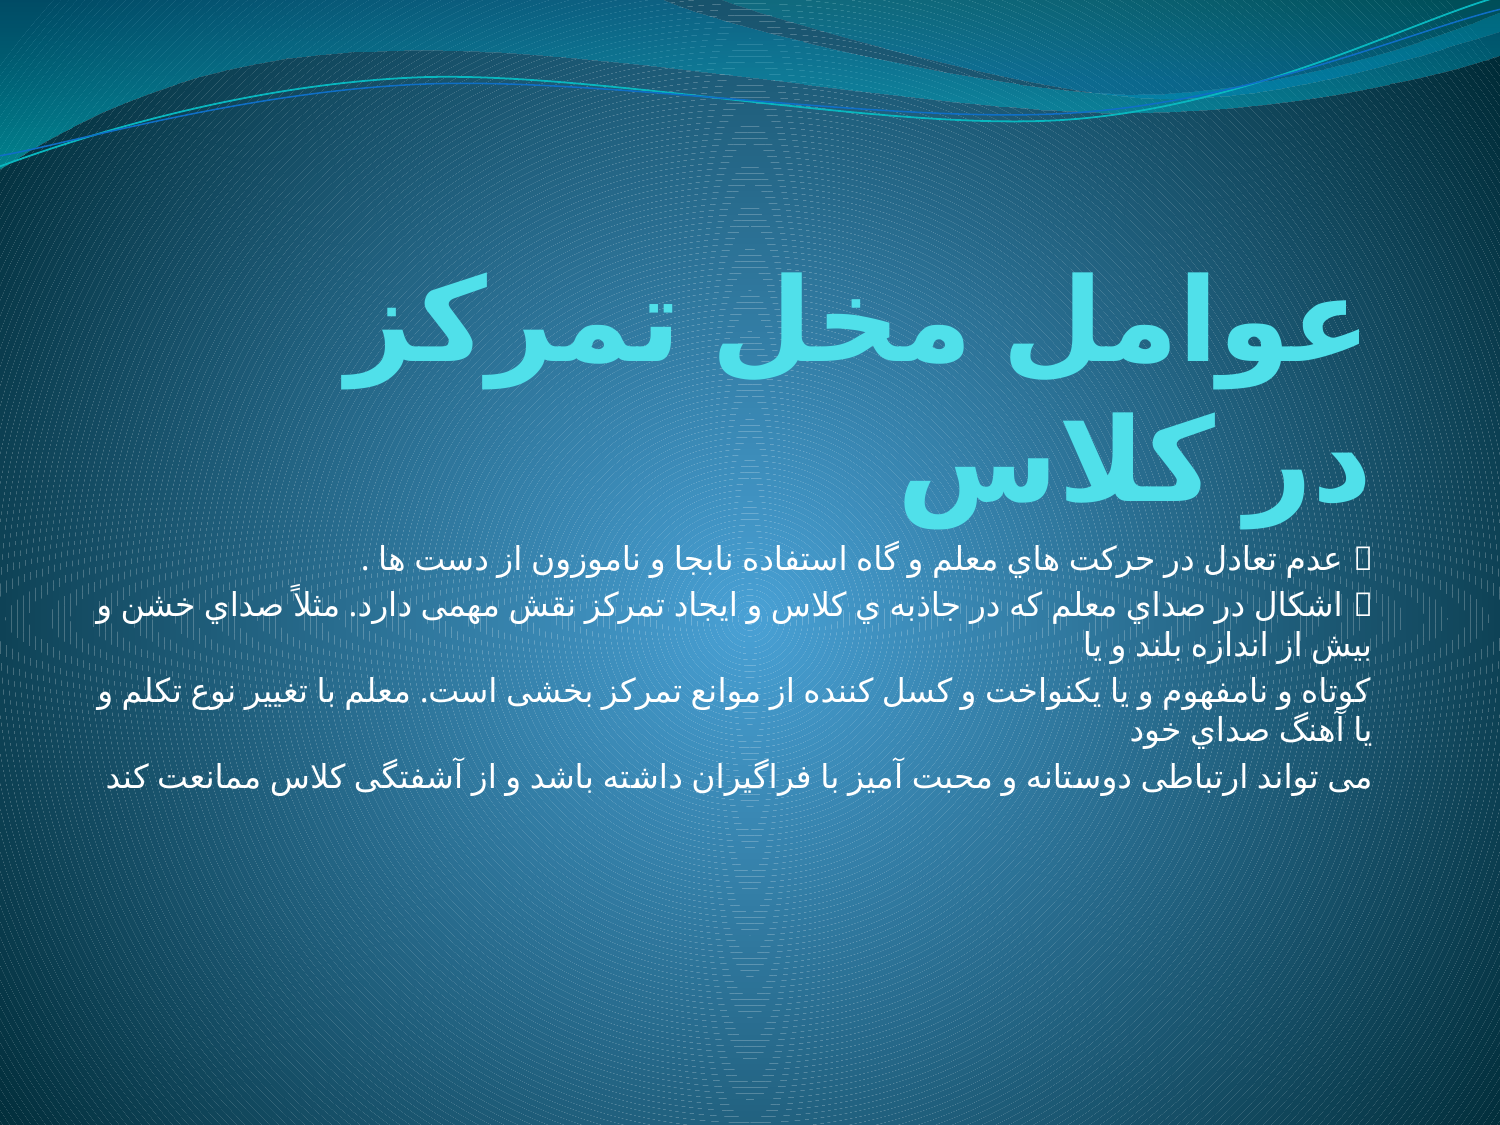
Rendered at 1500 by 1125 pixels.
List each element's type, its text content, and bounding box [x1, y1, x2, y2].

subtitle  عدم تعادل در حرکت هاي معلم و گاه استفاده نابجا و ناموزون از دست ها .  اشکال در صداي معلم که در جاذبه ي کلاس و ایجاد تمرکز نقش مهمی دارد. مثلاً صداي خشن و بیش از اندازه بلند و یا کوتاه و نامفهوم و یا یکنواخت و کسل کننده از موانع تمرکز بخشی است. معلم با تغییر نوع تکلم و یا آهنگ صداي خود می تواند ارتباطی دوستانه و محبت آمیز با فراگیران داشته باشد و از آشفتگی کلاس ممانعت کند [87, 529, 1376, 818]
title عوامل مخل تمرکز در کلاس [87, 224, 1376, 525]
